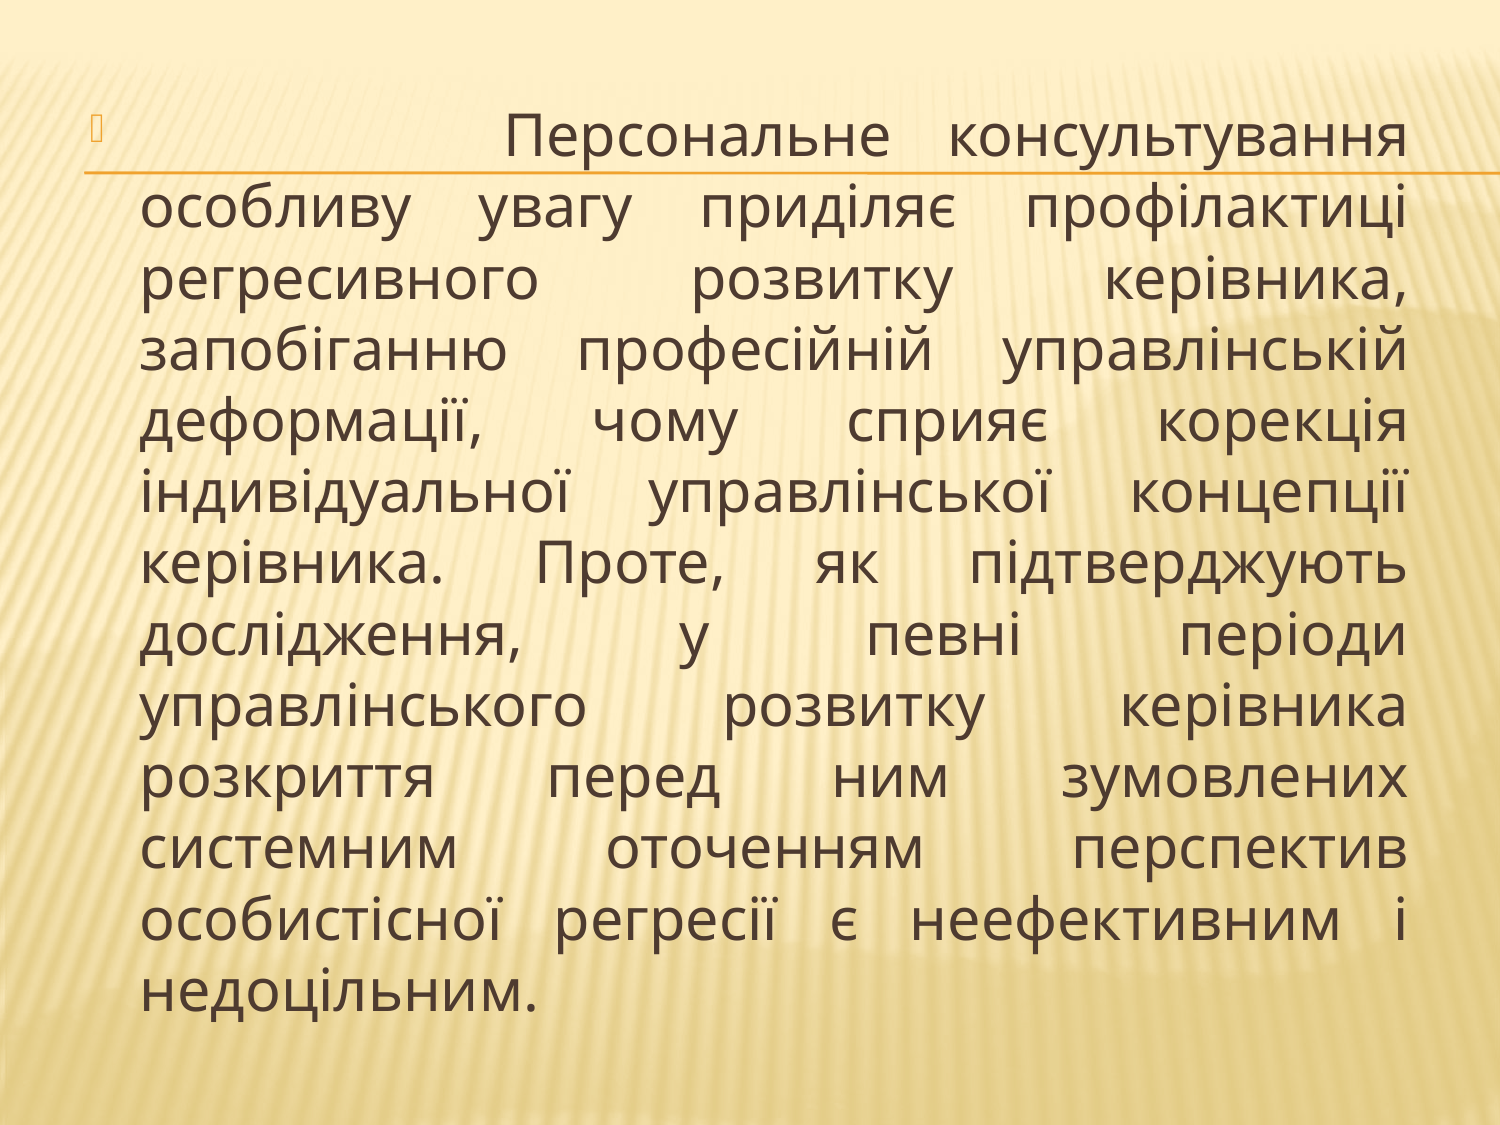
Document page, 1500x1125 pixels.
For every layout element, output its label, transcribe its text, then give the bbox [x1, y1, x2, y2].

list Персональне консультування особливу увагу приділяє профілактиці регресивного розвитку керівника, запобіганню професійній управлінській деформації, чому сприяє корекція індивідуальної управлінської концепції керівника. Проте, як підтверджують дослідження, у певні періоди управлінського розвитку керівника розкриття перед ним зумовлених системним оточенням перспектив особистісної регресії є неефективним і недоцільним. [75, 90, 1425, 1038]
